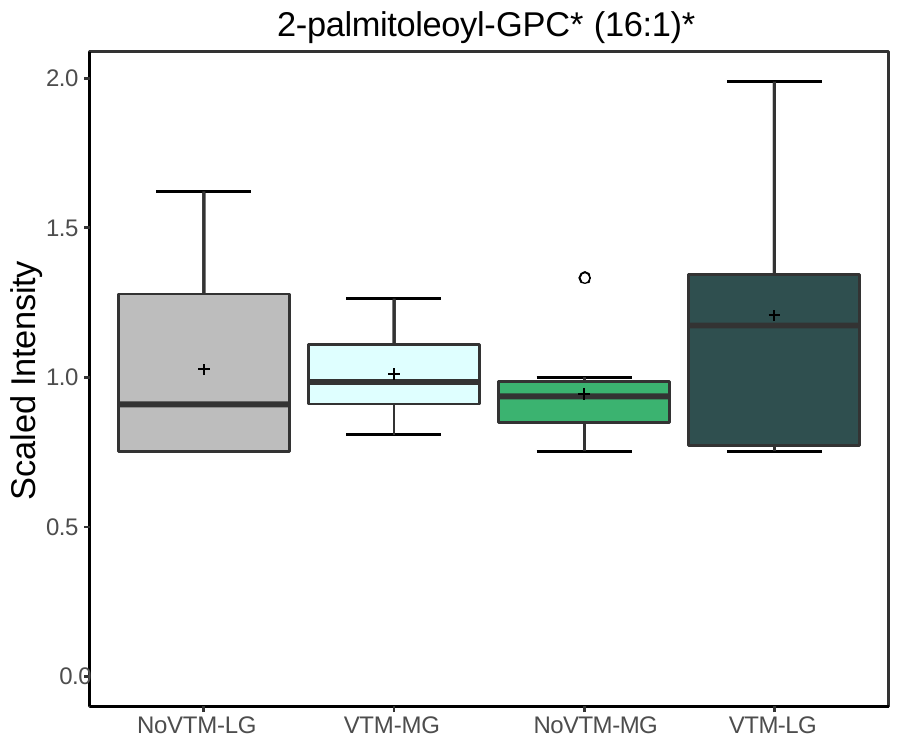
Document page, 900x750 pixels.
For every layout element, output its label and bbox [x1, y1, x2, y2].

footer [57, 661, 95, 750]
text_box [83, 50, 891, 738]
text_box [44, 210, 82, 241]
slide_number [134, 713, 290, 750]
text_box [274, 0, 704, 44]
text_box [44, 60, 82, 92]
text_box [1, 256, 82, 503]
text_box [44, 509, 82, 541]
